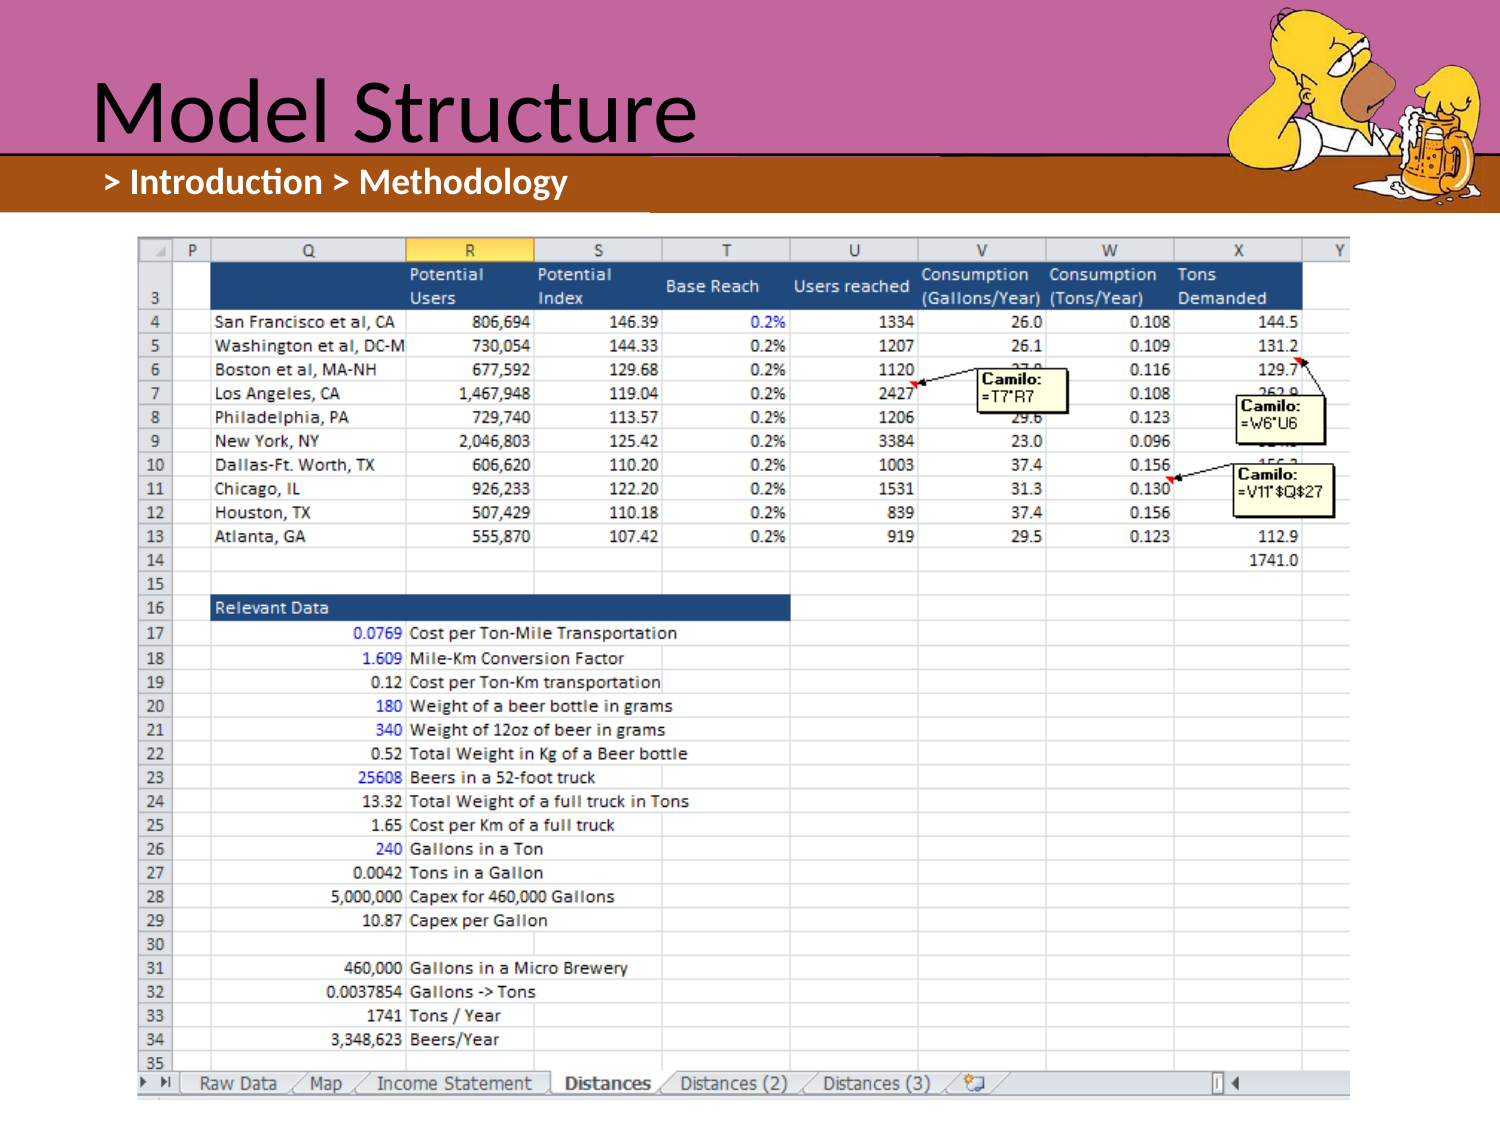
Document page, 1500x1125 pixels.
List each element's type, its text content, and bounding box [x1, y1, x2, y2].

picture [650, 0, 1500, 213]
picture [137, 236, 1351, 1101]
title Model Structure [75, 12, 1425, 200]
